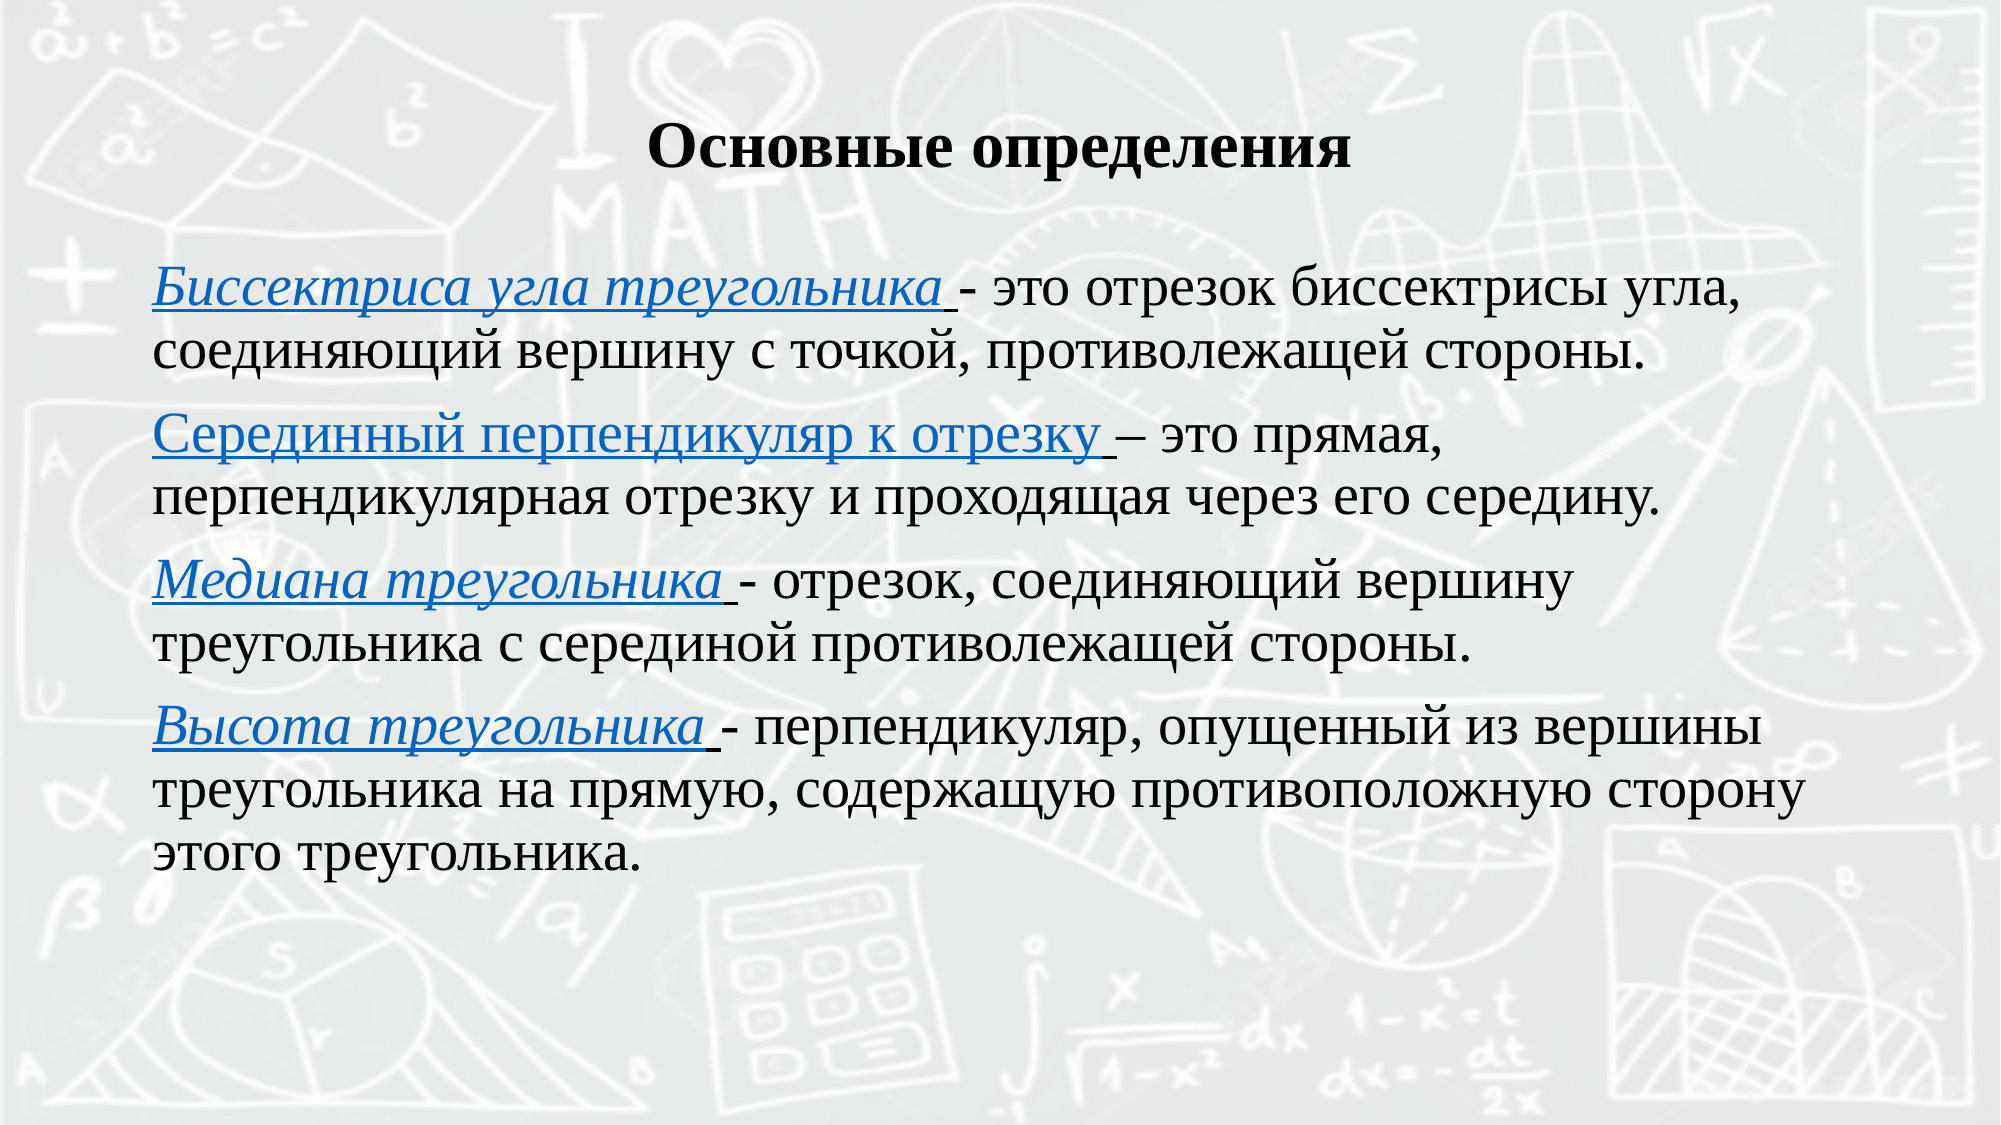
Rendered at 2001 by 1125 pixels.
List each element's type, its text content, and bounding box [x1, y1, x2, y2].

title Основные определения [137, 82, 1863, 210]
list Биссектриса угла треугольника - это отрезок биссектрисы угла, соединяющий вершину с точкой, противолежащей стороны. Серединный перпендикуляр к отрезку – это прямая, перпендикулярная отрезку и проходящая через его середину. Медиана треугольника - отрезок, соединяющий вершину треугольника с серединой противолежащей стороны. Высота треугольника - перпендикуляр, опущенный из вершины треугольника на прямую, содержащую противоположную сторону этого треугольника. [137, 247, 1863, 987]
